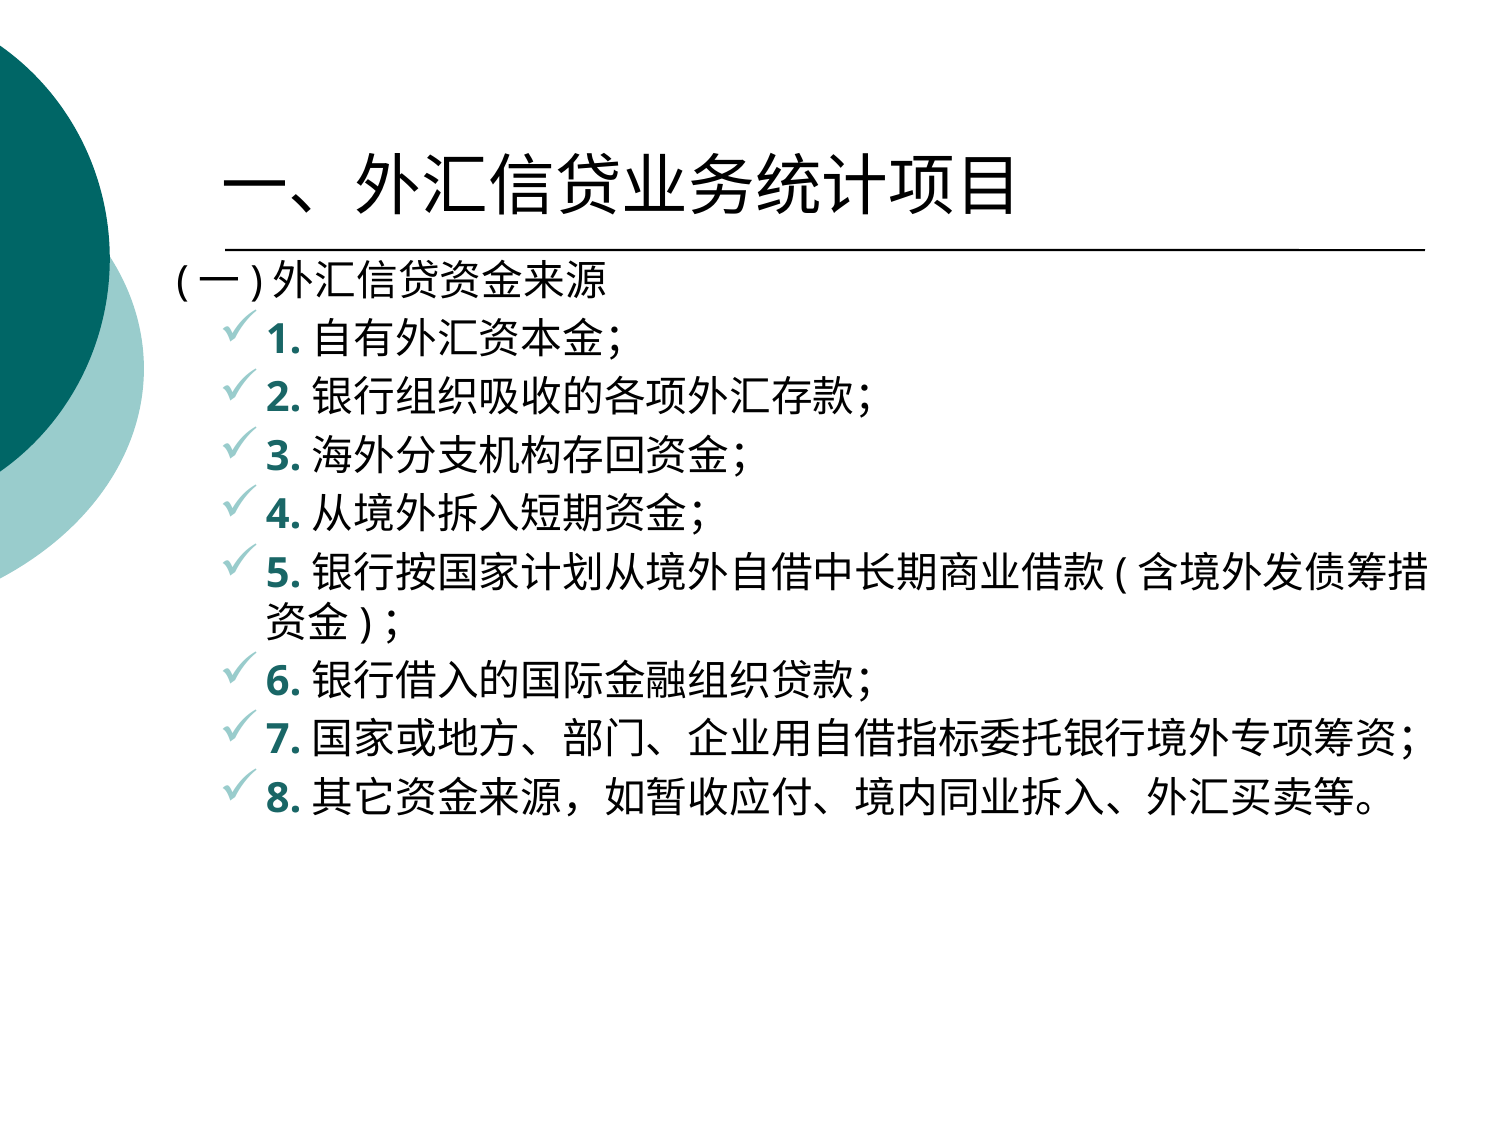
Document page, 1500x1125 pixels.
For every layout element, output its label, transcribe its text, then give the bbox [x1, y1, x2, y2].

list (一)外汇信贷资金来源 1.自有外汇资本金； 2.银行组织吸收的各项外汇存款； 3.海外分支机构存回资金； 4.从境外拆入短期资金； 5.银行按国家计划从境外自借中长期商业借款(含境外发债筹措资金)； 6.银行借入的国际金融组织贷款； 7.国家或地方、部门、企业用自借指标委托银行境外专项筹资； 8.其它资金来源，如暂收应付、境内同业拆入、外汇买卖等。 [128, 245, 1466, 1091]
title 一、外汇信贷业务统计项目 [206, 42, 1407, 231]
